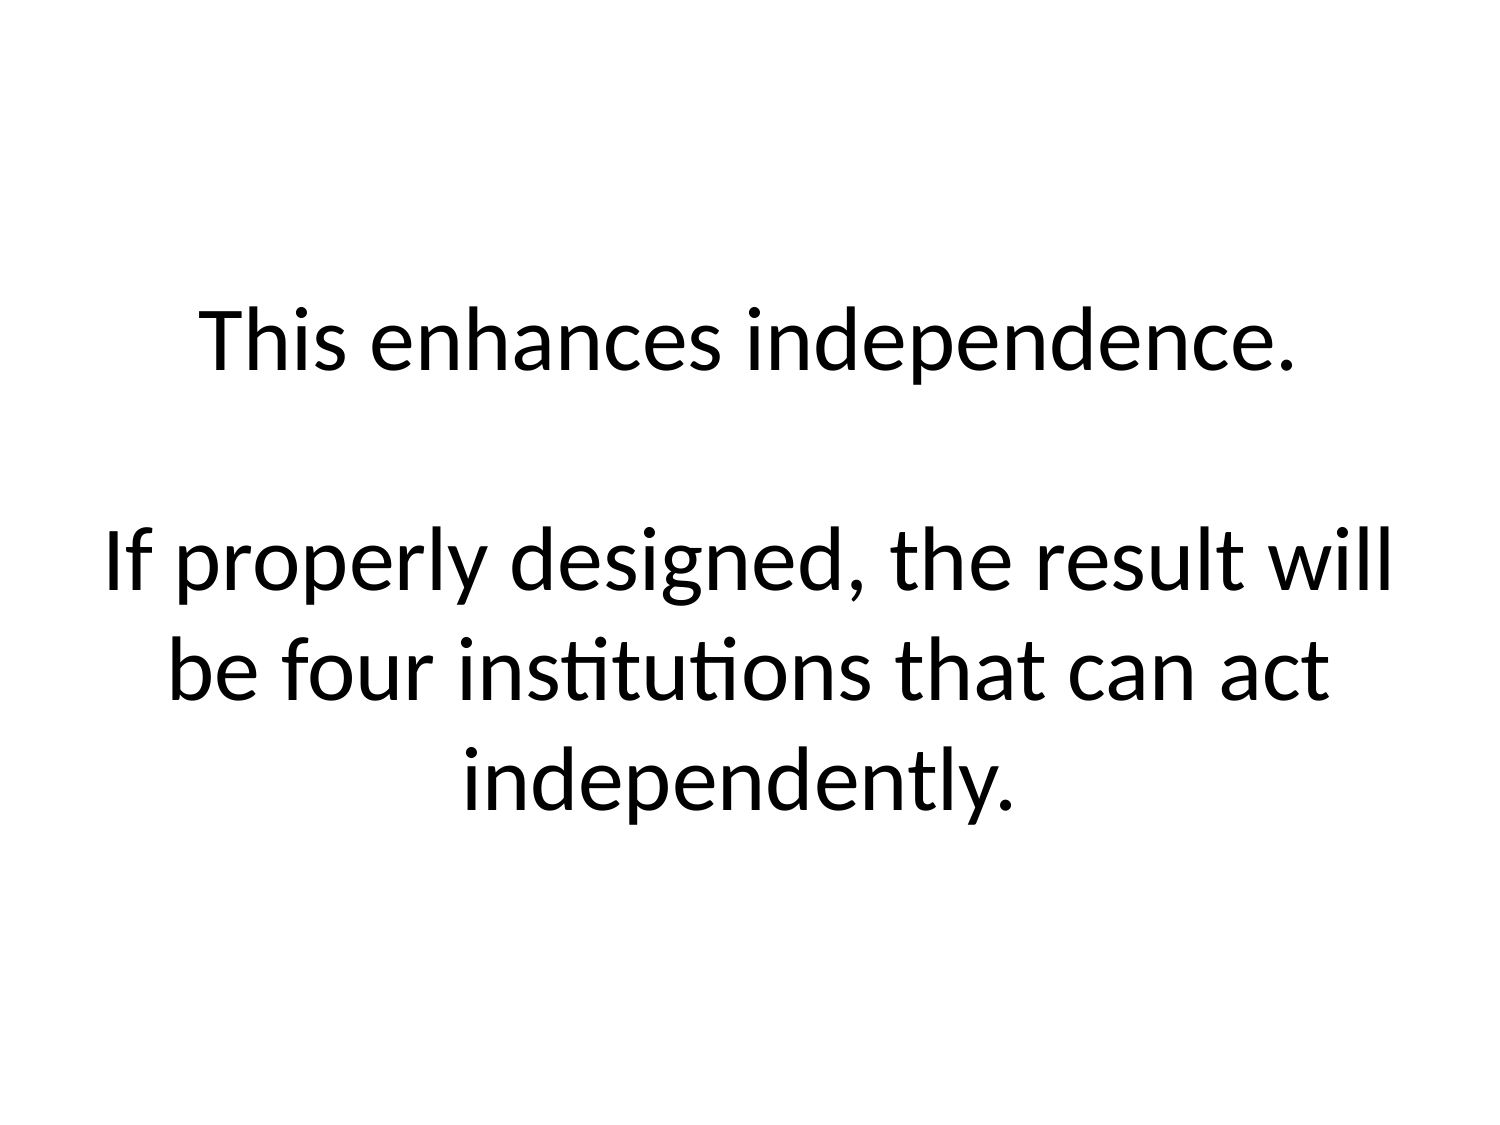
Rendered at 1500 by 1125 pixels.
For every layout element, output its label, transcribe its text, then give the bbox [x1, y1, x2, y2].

title This enhances independence. If properly designed, the result will be four institutions that can act independently. [74, 44, 1426, 1063]
